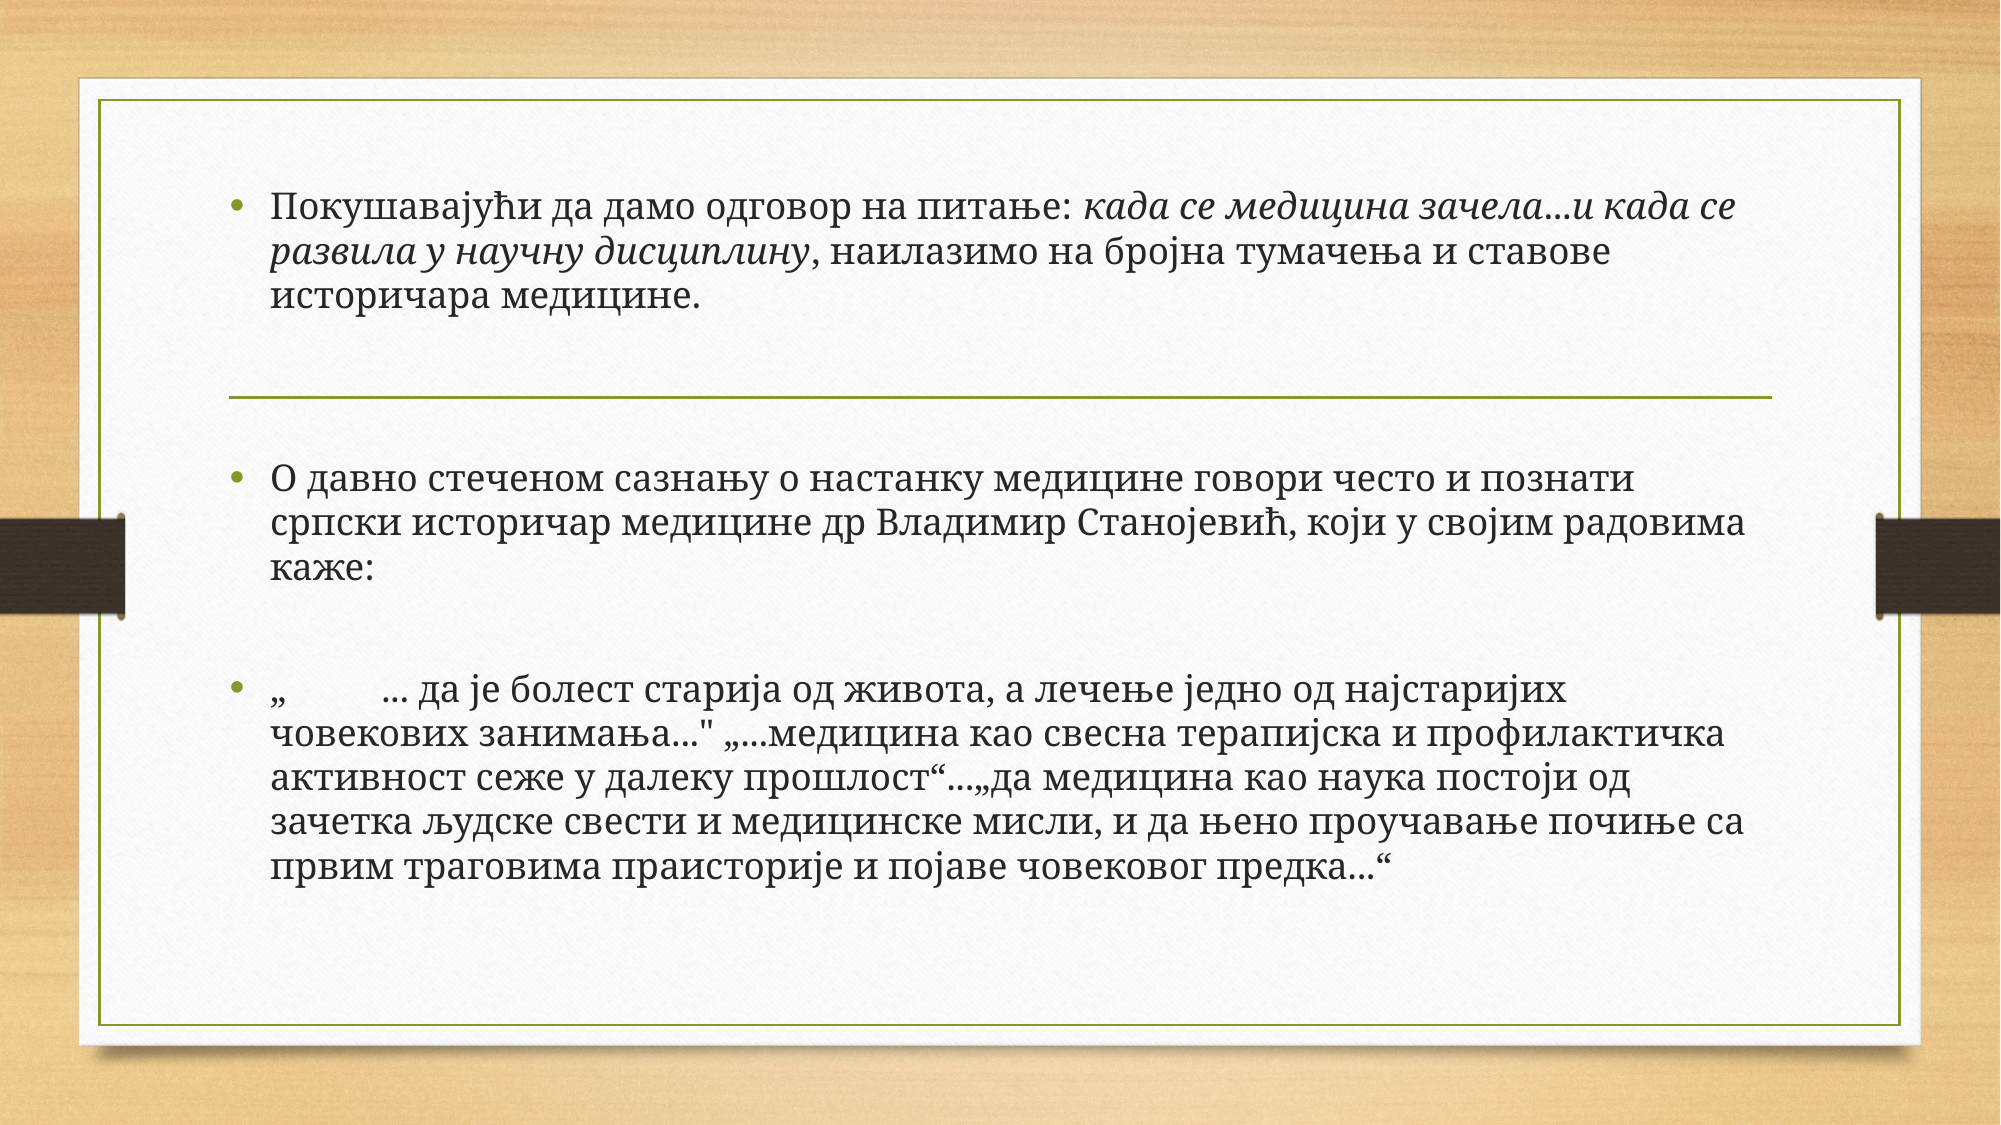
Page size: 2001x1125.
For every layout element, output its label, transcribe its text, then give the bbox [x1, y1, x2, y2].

list Покушавајући да дамо одговор на питање: када се медицина зачела...и када се развила у научну дисциплину, наилазимо на бројна тумачења и ставове историчара медицине. О давно стеченом сазнању о настанку медицине говори често и познати српски историчар медицине др Владимир Станојевић, који у својим радовима каже: „ ... да је болест старија од живота, а лечење једно од најстаријих човекових занимања..." „...медицина као свесна терапијска и профилактичка активност сеже у далеку прошлост“...„да медицина као наука постоји од зачетка људске свести и медицинске мисли, и да њено проучавање почиње са првим траговима праисторије и појаве човековог предка...“ [214, 175, 1790, 904]
picture [0, 0, 2001, 1125]
